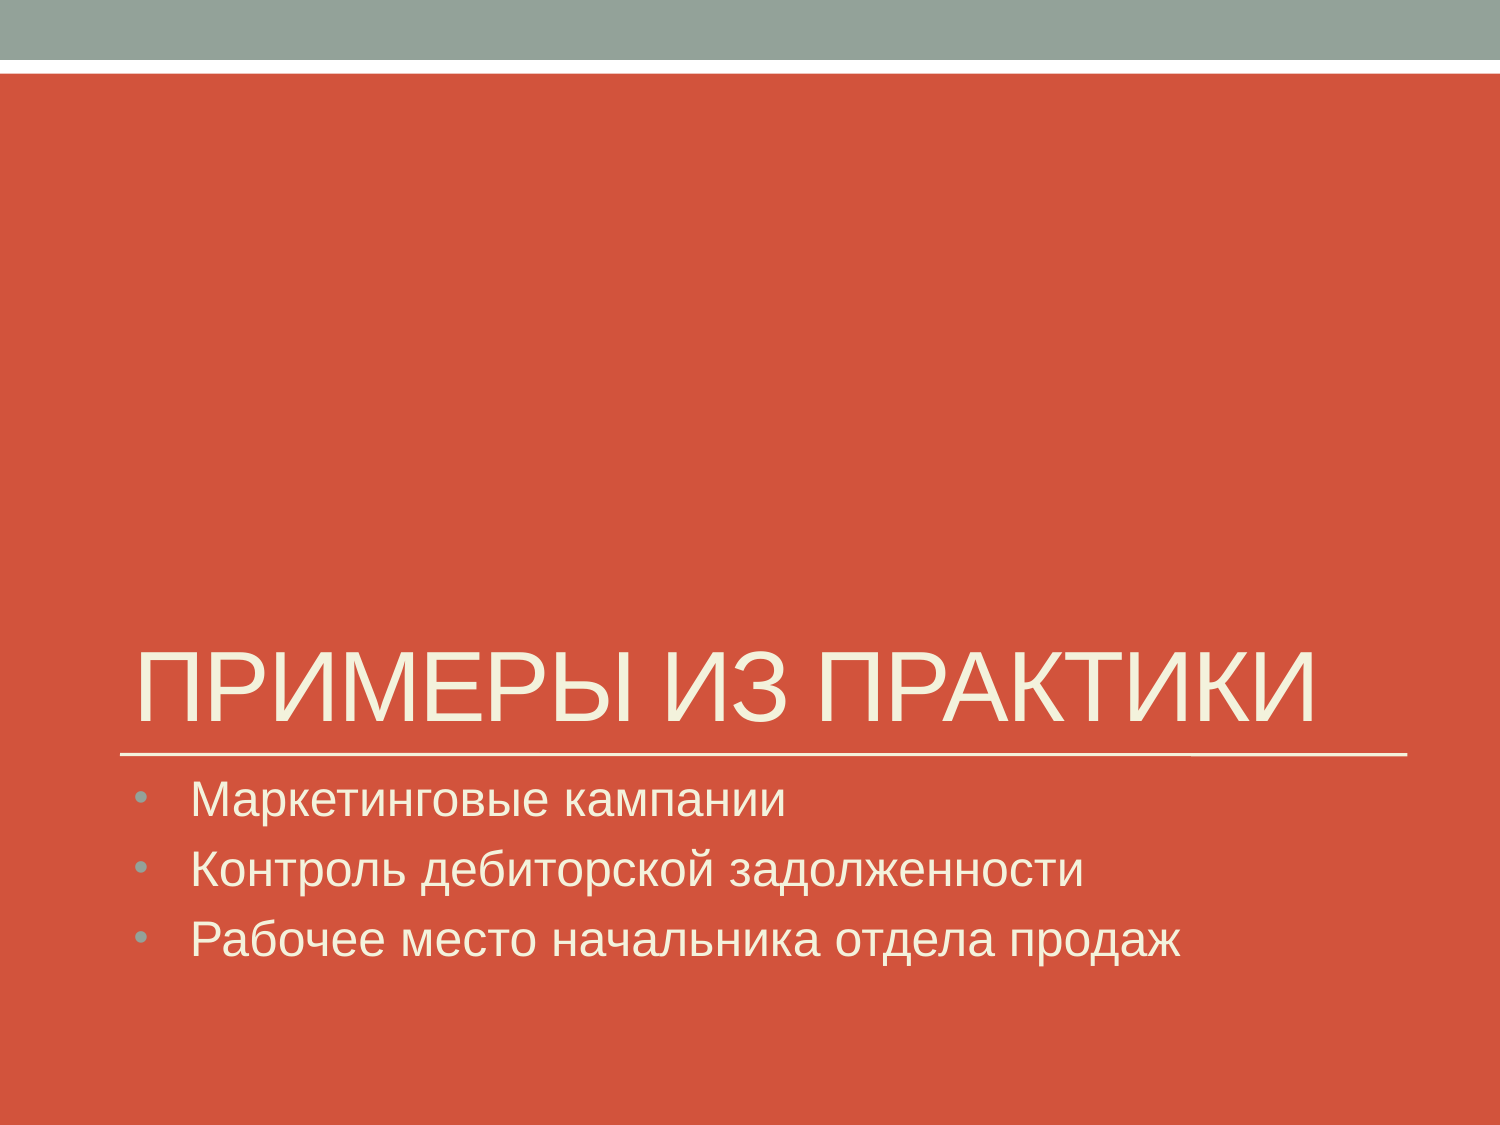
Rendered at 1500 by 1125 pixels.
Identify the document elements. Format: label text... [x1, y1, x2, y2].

list Маркетинговые кампании Контроль дебиторской задолженности Рабочее место начальника отдела продаж [118, 758, 1394, 1006]
title Примеры из практики [118, 387, 1394, 749]
